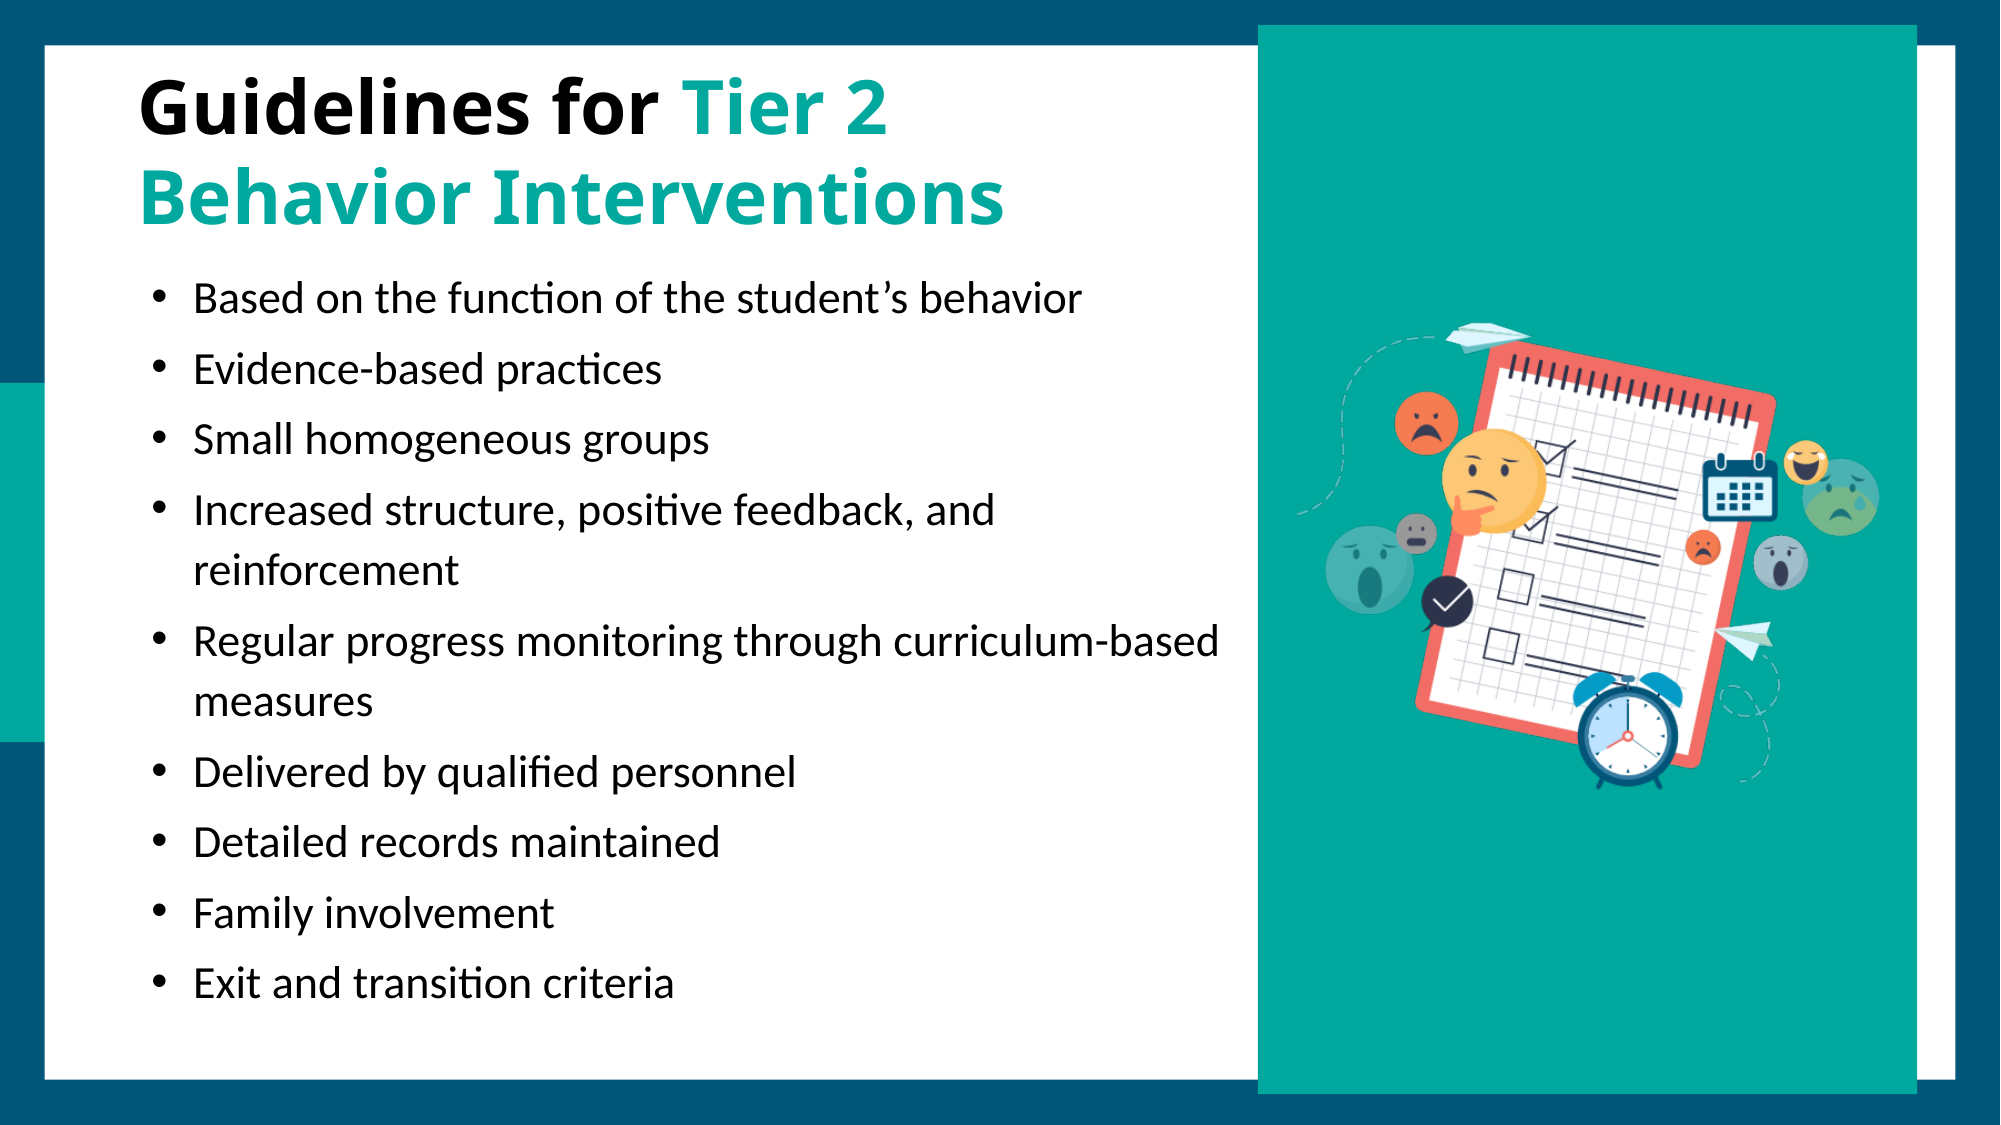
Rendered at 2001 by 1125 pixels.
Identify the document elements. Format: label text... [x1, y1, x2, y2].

picture [1296, 319, 1880, 803]
list Based on the function of the student’s behavior Evidence-based practices Small homogeneous groups Increased structure, positive feedback, and reinforcement Regular progress monitoring through curriculum-based measures Delivered by qualified personnel Detailed records maintained Family involvement Exit and transition criteria [137, 262, 1241, 1015]
title Guidelines for Tier 2 Behavior Interventions [137, 59, 1241, 240]
